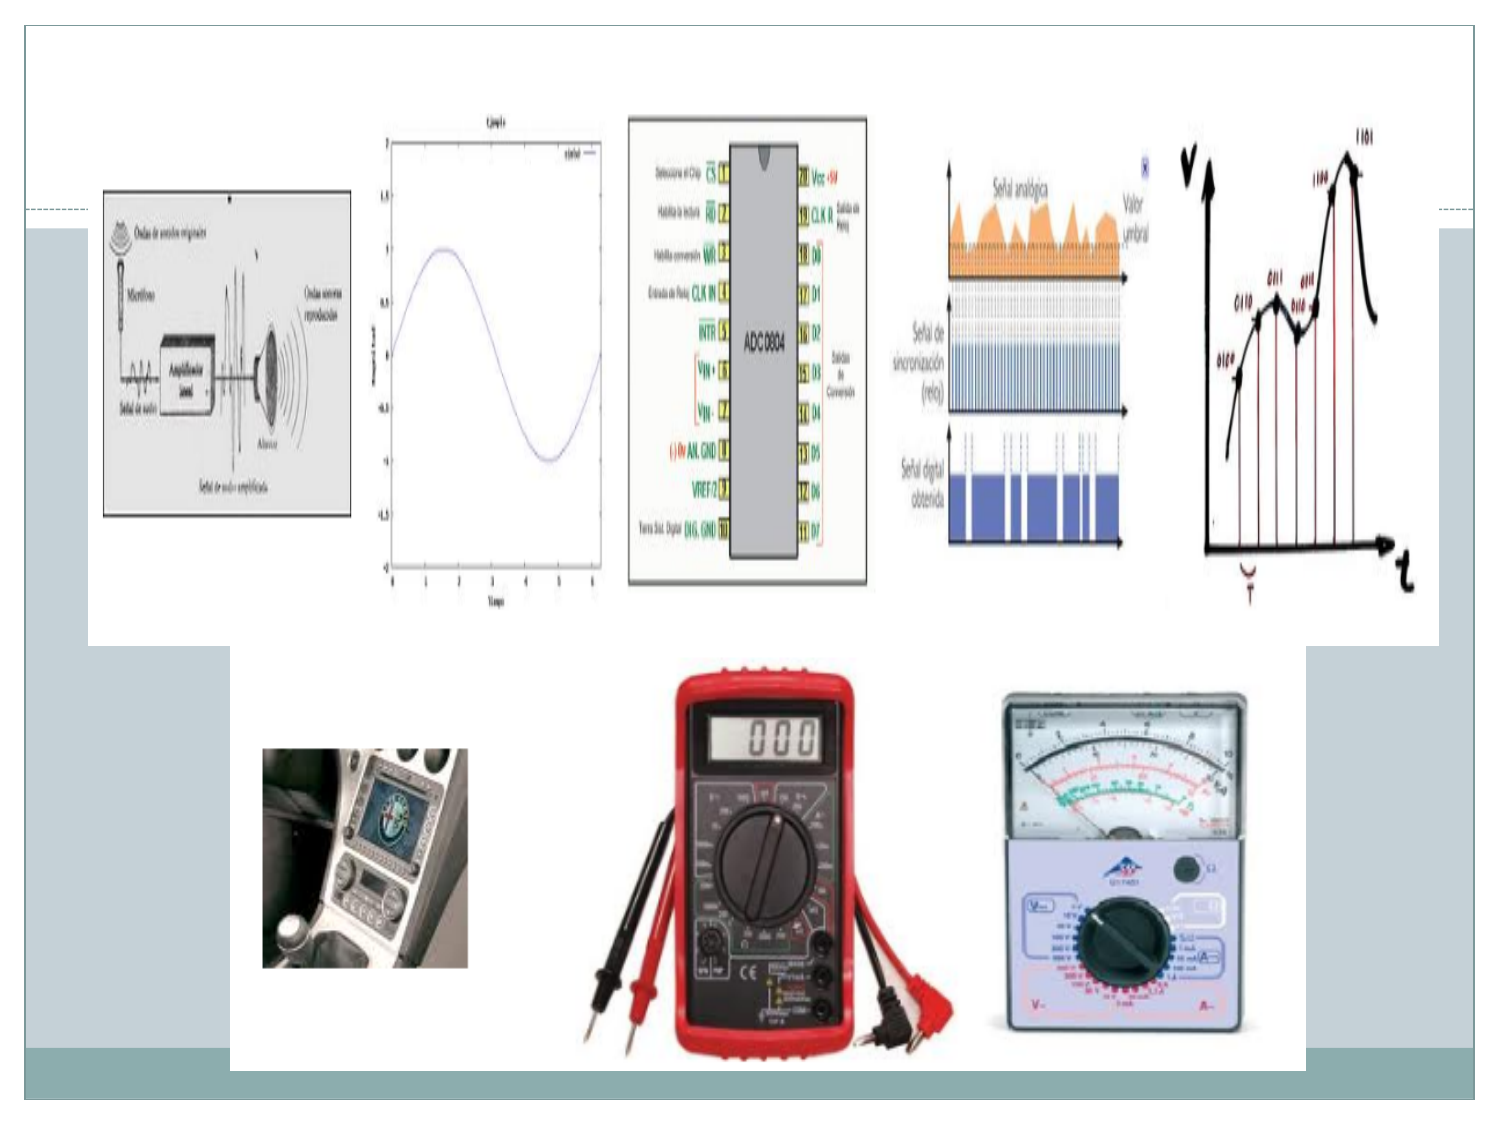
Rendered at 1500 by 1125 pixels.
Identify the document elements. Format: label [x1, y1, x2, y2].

picture [229, 644, 1306, 1071]
list [88, 113, 1439, 646]
